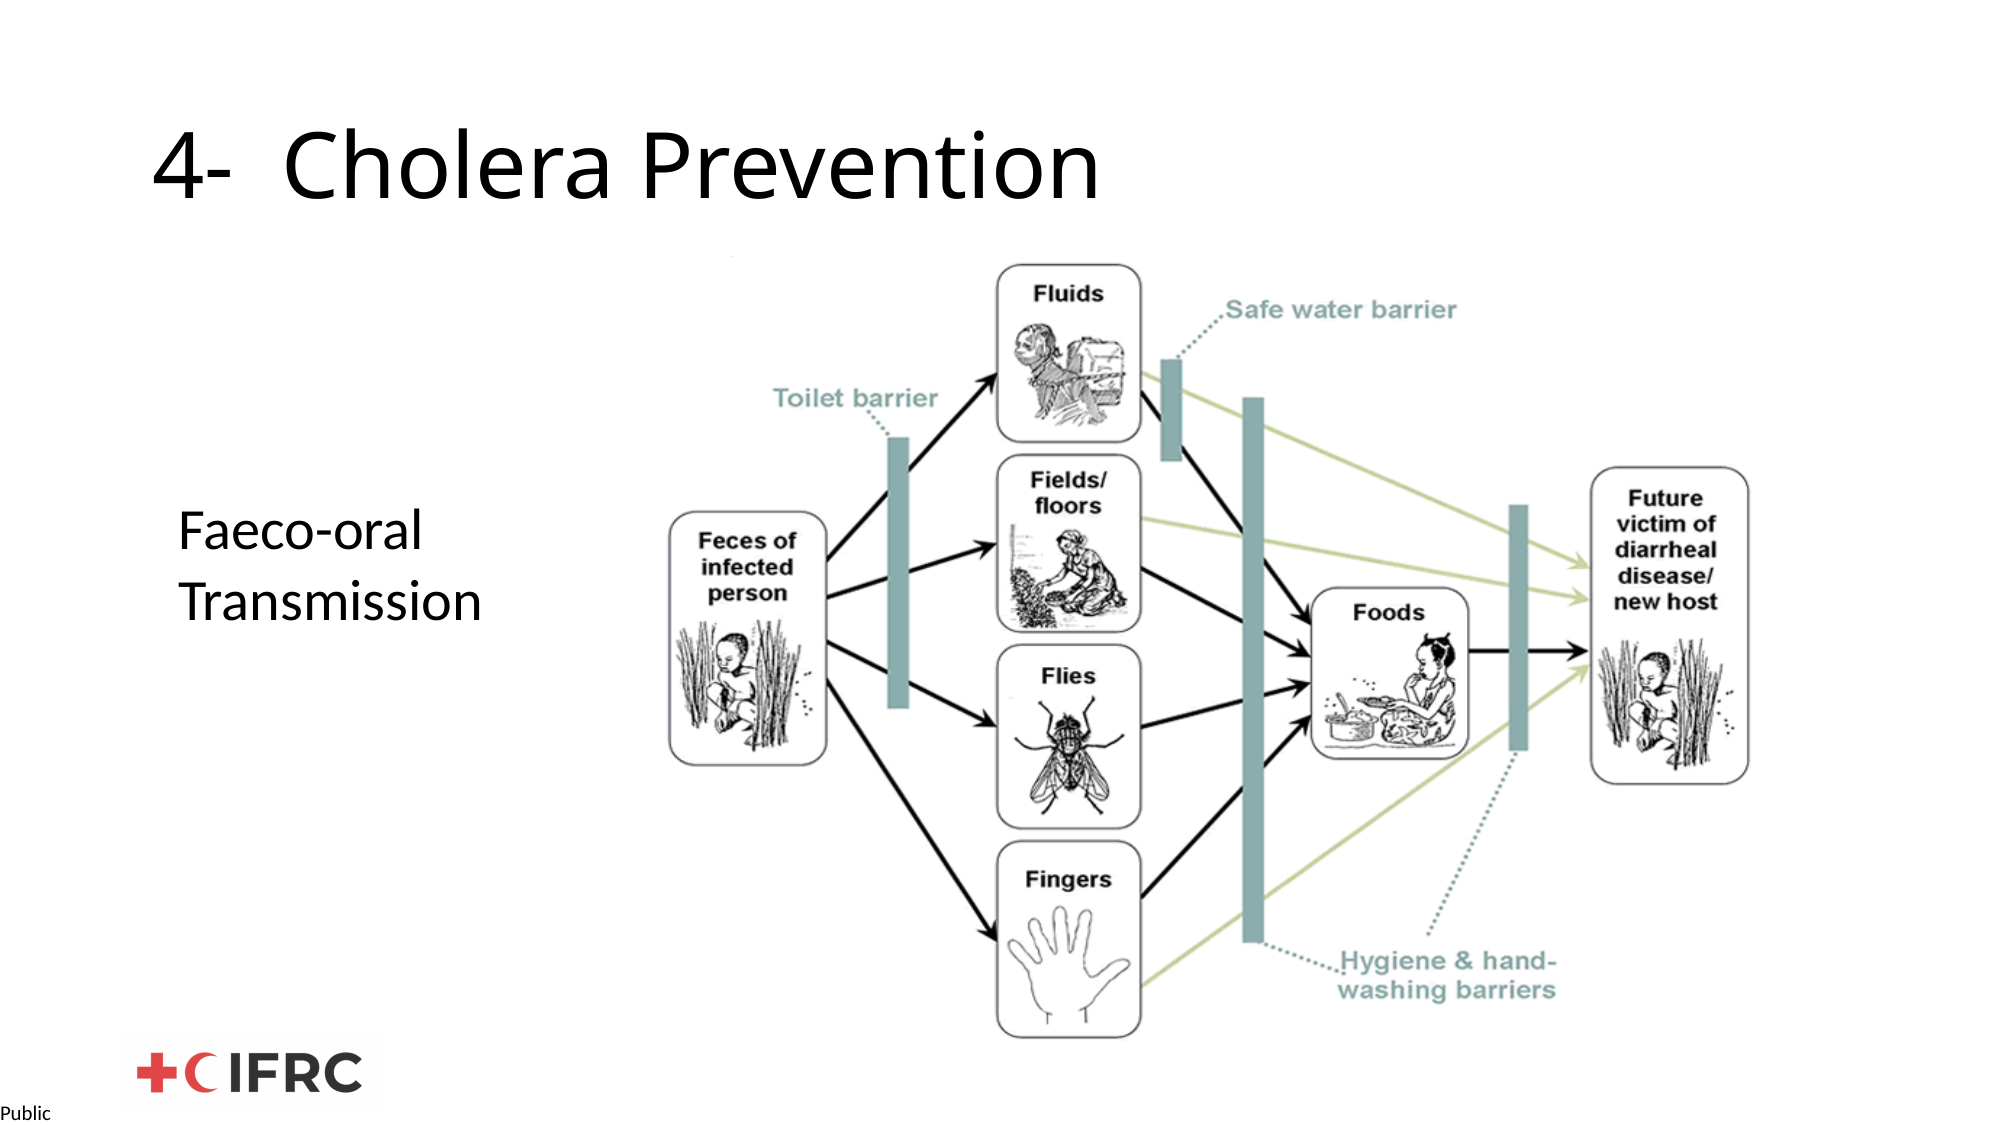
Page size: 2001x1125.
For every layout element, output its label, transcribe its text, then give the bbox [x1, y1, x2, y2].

picture [119, 1035, 381, 1111]
text_box Faeco-oral Transmission [163, 484, 567, 639]
title 4- Cholera Prevention [137, 59, 1863, 278]
picture [654, 256, 1756, 1044]
